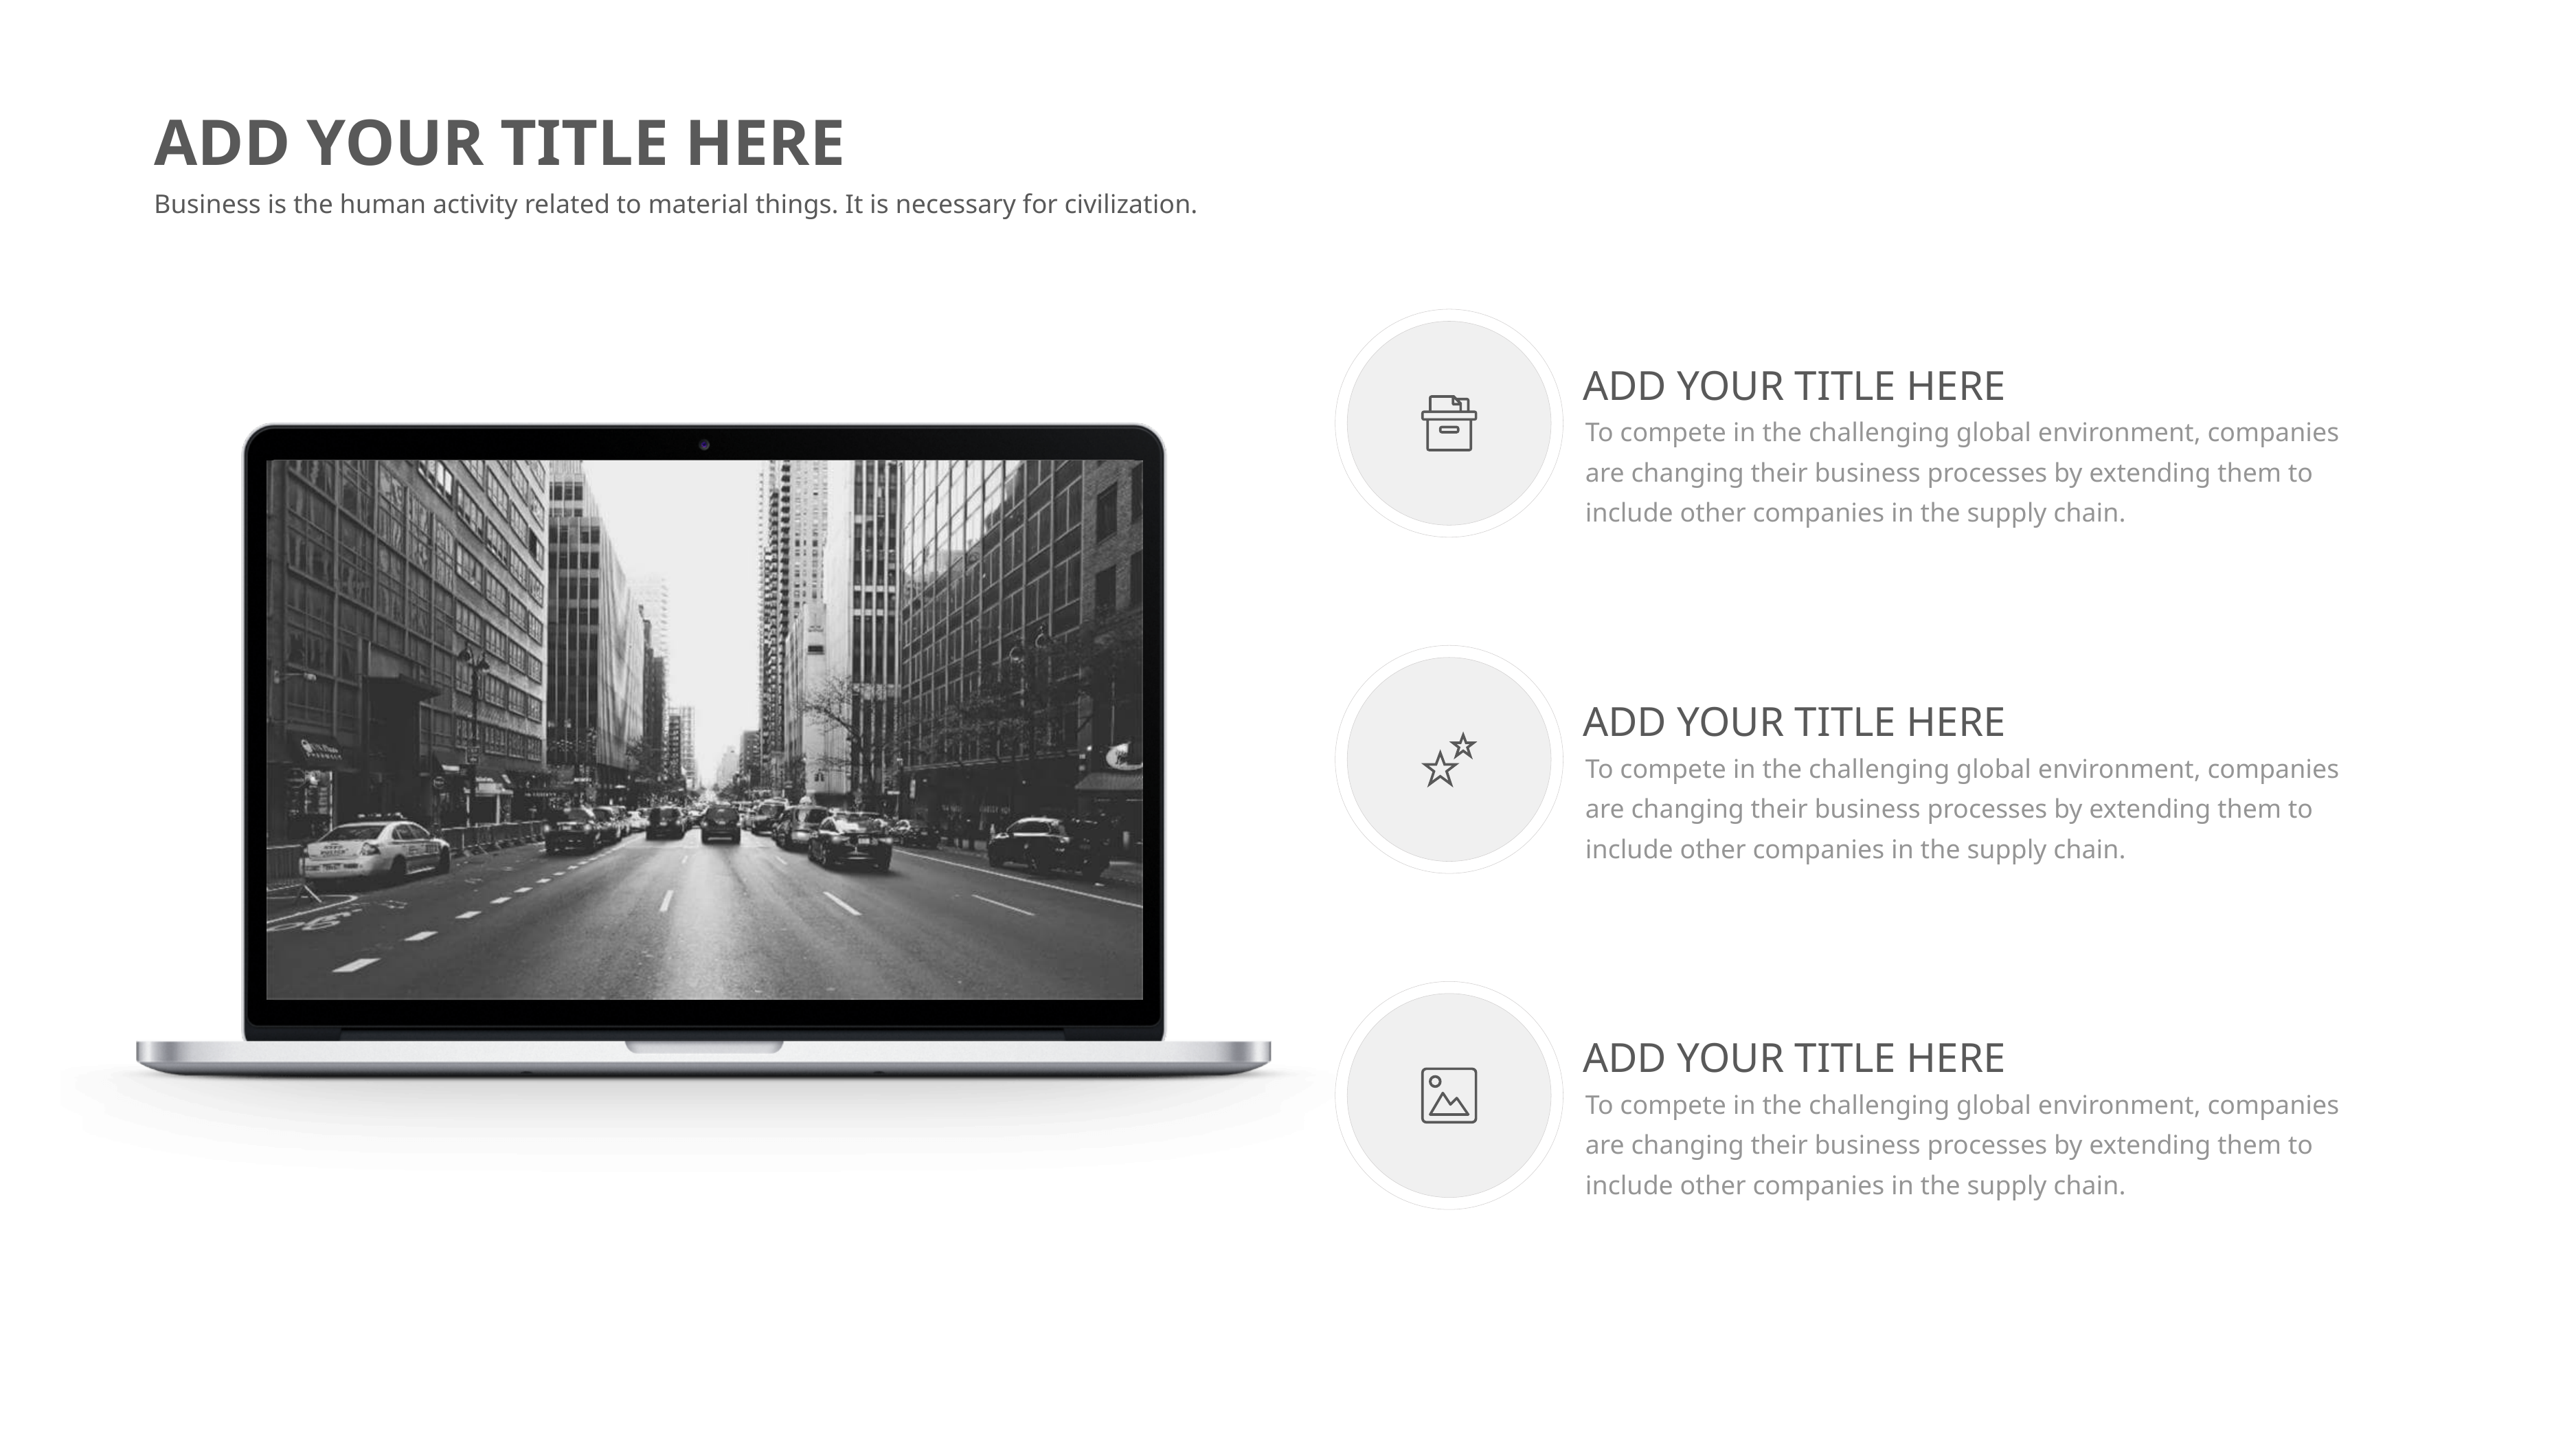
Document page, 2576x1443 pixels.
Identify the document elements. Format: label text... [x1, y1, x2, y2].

picture [60, 423, 1335, 1194]
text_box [1335, 309, 2399, 537]
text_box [1335, 981, 2399, 1210]
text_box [1335, 645, 2399, 874]
text_box ADD YOUR TITLE HERE [144, 59, 1121, 166]
text_box Business is the human activity related to material things. It is necessary for civilization. [144, 166, 1257, 223]
